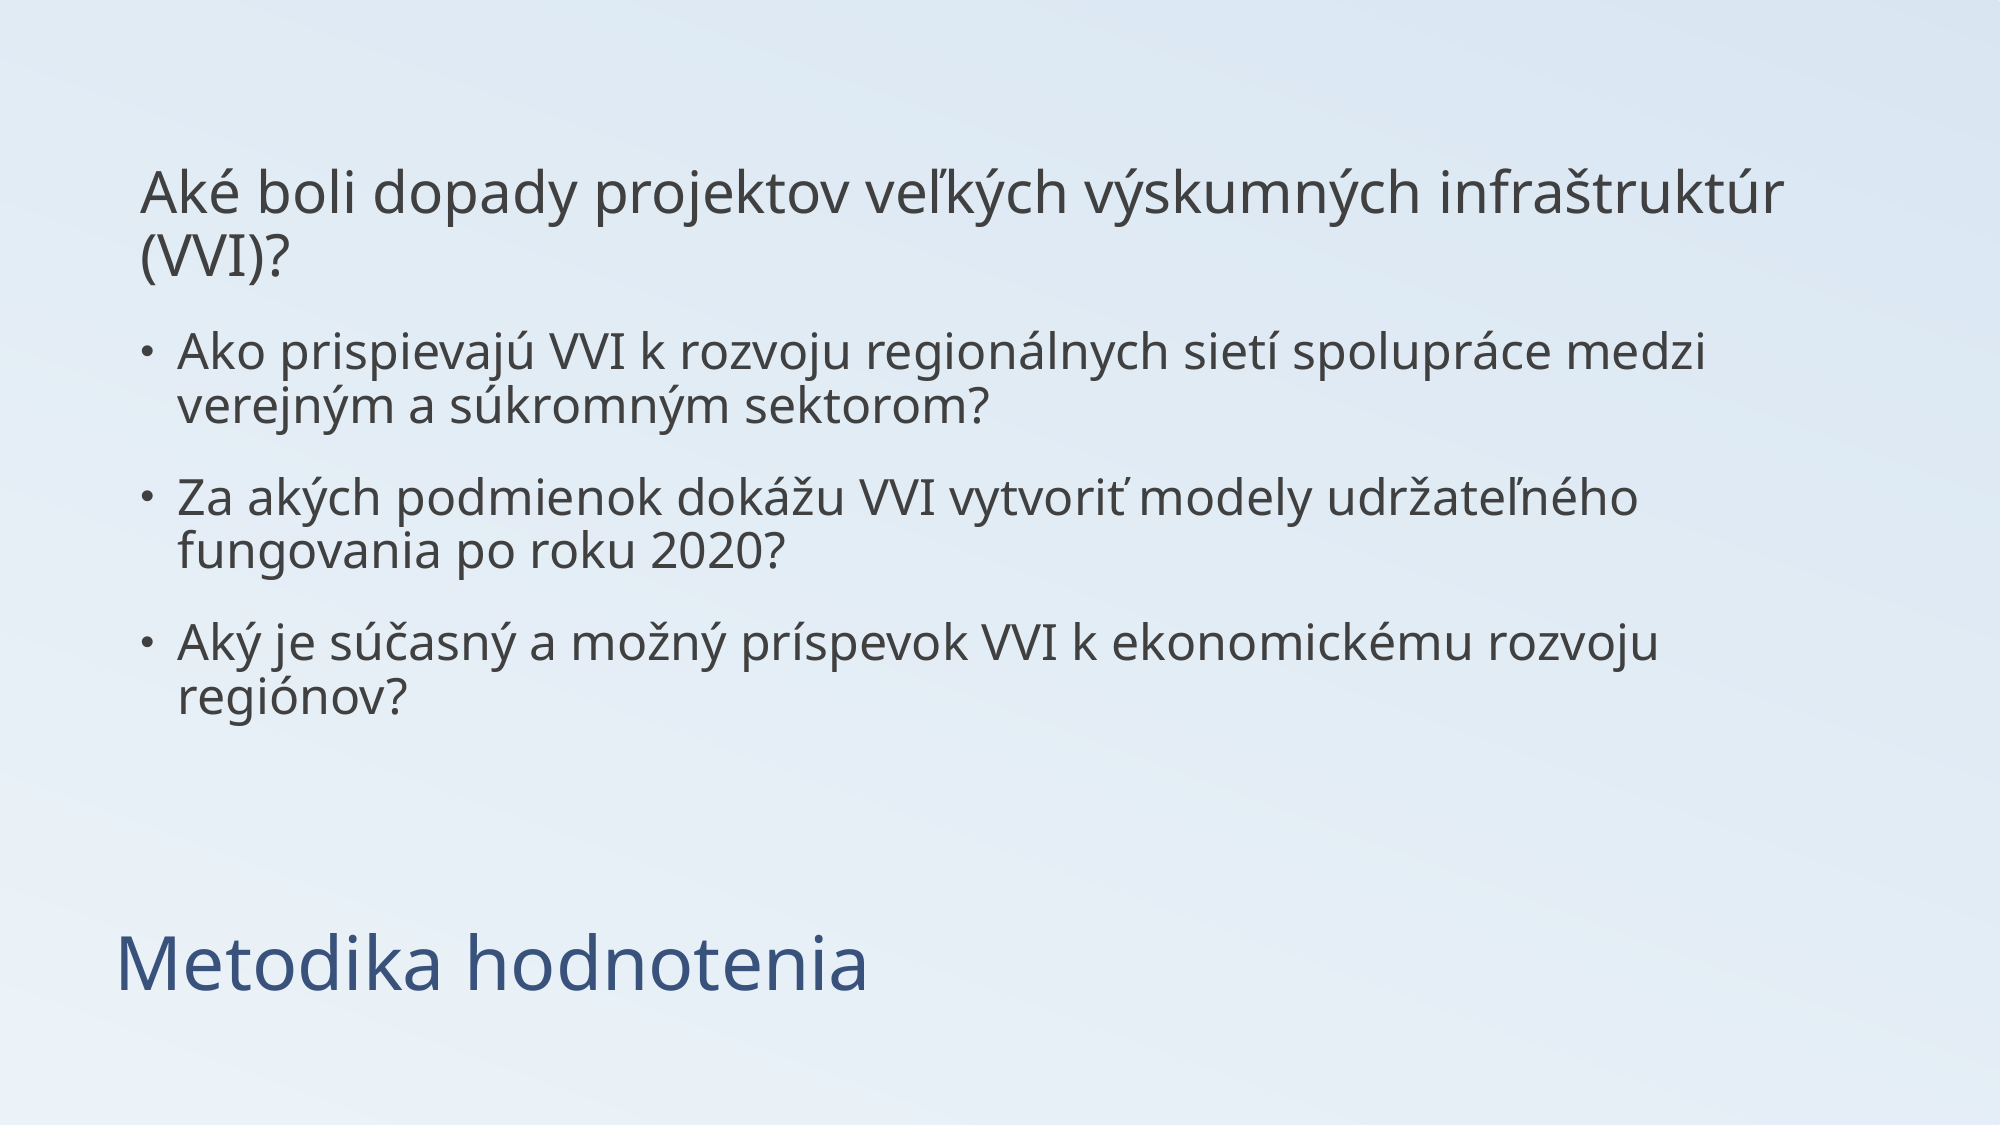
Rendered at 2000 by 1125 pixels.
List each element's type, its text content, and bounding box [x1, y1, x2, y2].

title Metodika hodnotenia [99, 837, 1900, 1013]
list Aké boli dopady projektov veľkých výskumných infraštruktúr (VVI)? Ako prispievajú VVI k rozvoju regionálnych sietí spolupráce medzi verejným a súkromným sektorom? Za akých podmienok dokážu VVI vytvoriť modely udržateľného fungovania po roku 2020? Aký je súčasný a možný príspevok VVI k ekonomickému rozvoju regiónov? [125, 155, 1900, 844]
